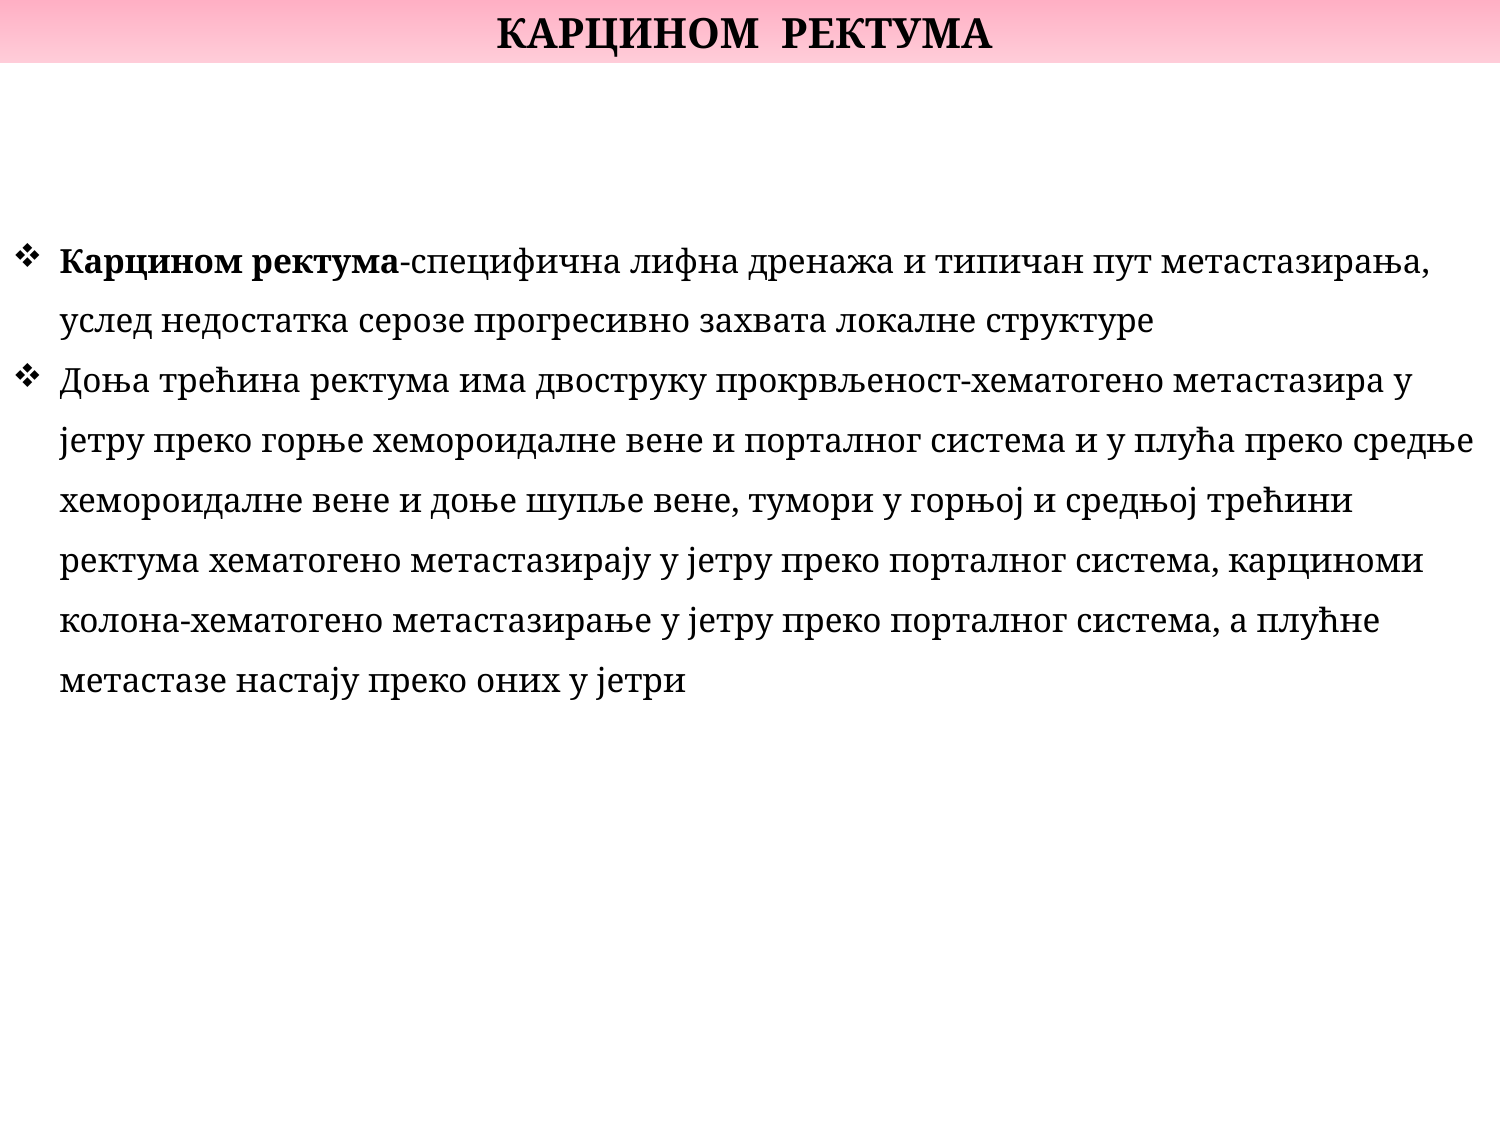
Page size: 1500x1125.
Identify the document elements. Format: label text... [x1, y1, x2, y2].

text_box Карцином ректума-специфична лифна дренажа и типичан пут метастазирања, услед недостатка серозе прогресивно захвата локалне структуре Доња трећина ректума има двоструку прокрвљеност-хематогено метастазира у јетру преко горње хемороидалне вене и порталног система и у плућа преко средње хемороидалне вене и доње шупље вене, тумори у горњој и средњој трећини ректума хематогено метастазирају у јетру преко порталног система, карциноми колона-хематогено метастазирање у јетру преко порталног система, а плућне метастазе настају преко оних у јетри [0, 212, 1498, 707]
text_box КАРЦИНОМ РЕКТУМА [0, 0, 1500, 63]
